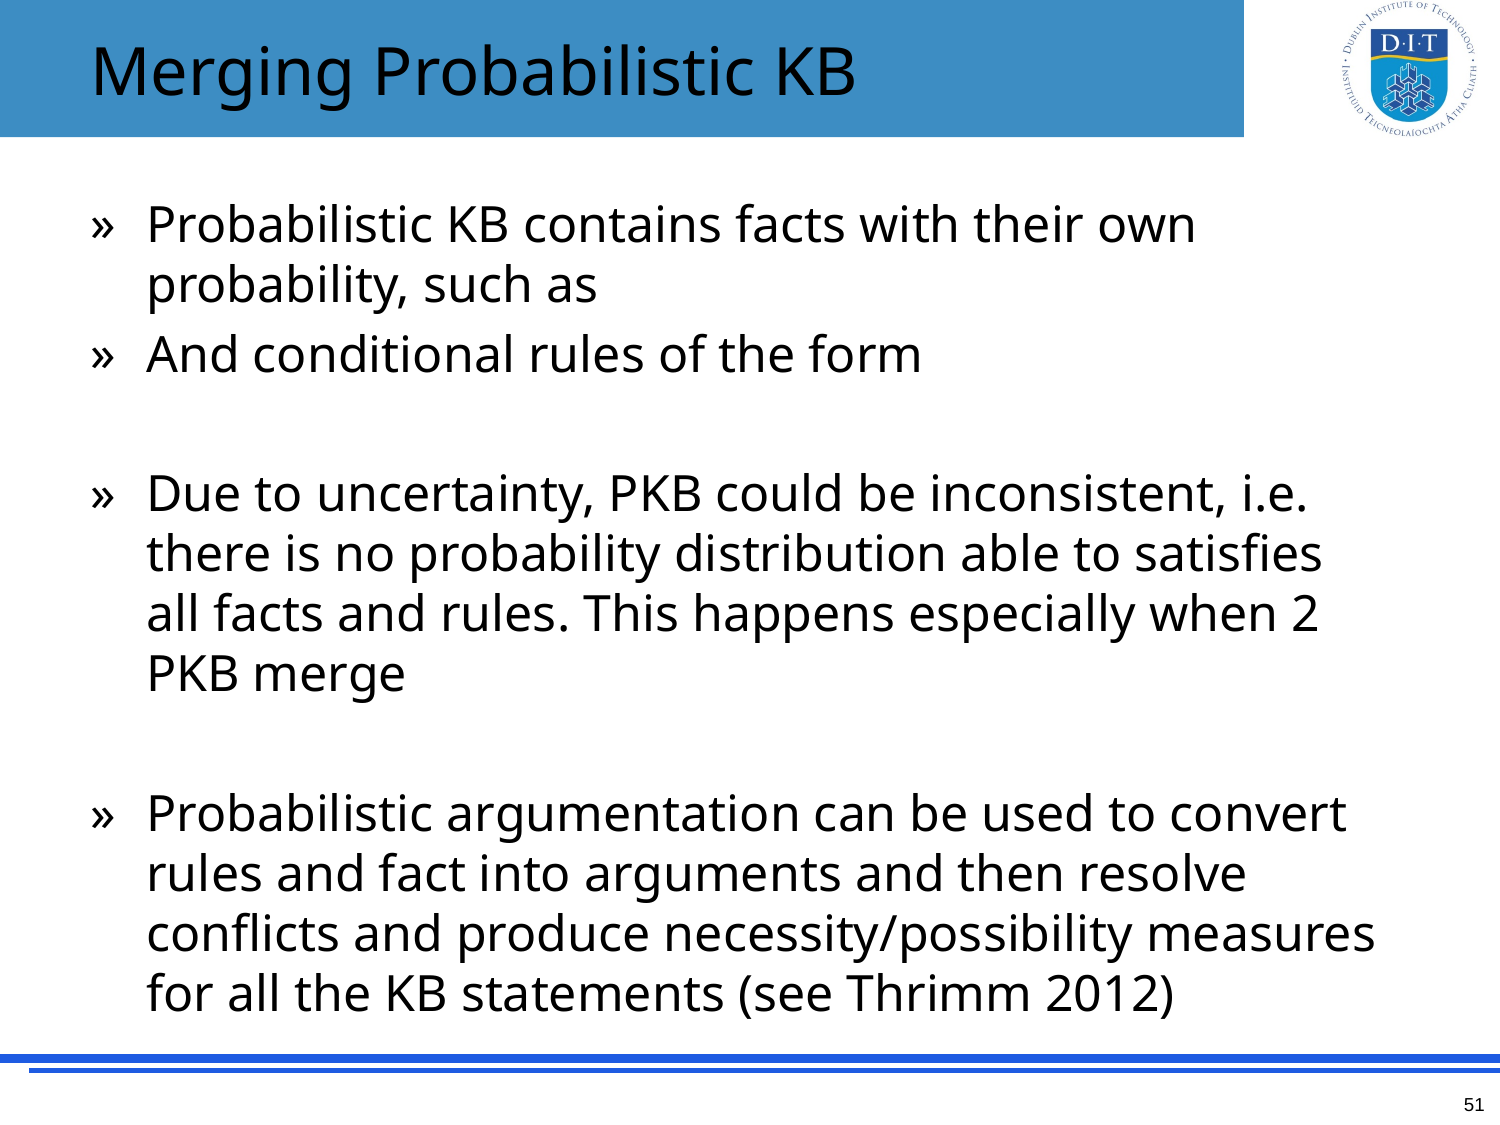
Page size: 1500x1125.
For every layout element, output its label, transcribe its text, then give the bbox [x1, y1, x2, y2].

title Merging Probabilistic KB [74, 0, 1105, 138]
picture [1340, 0, 1478, 138]
slide_number 51 [1149, 1084, 1500, 1125]
